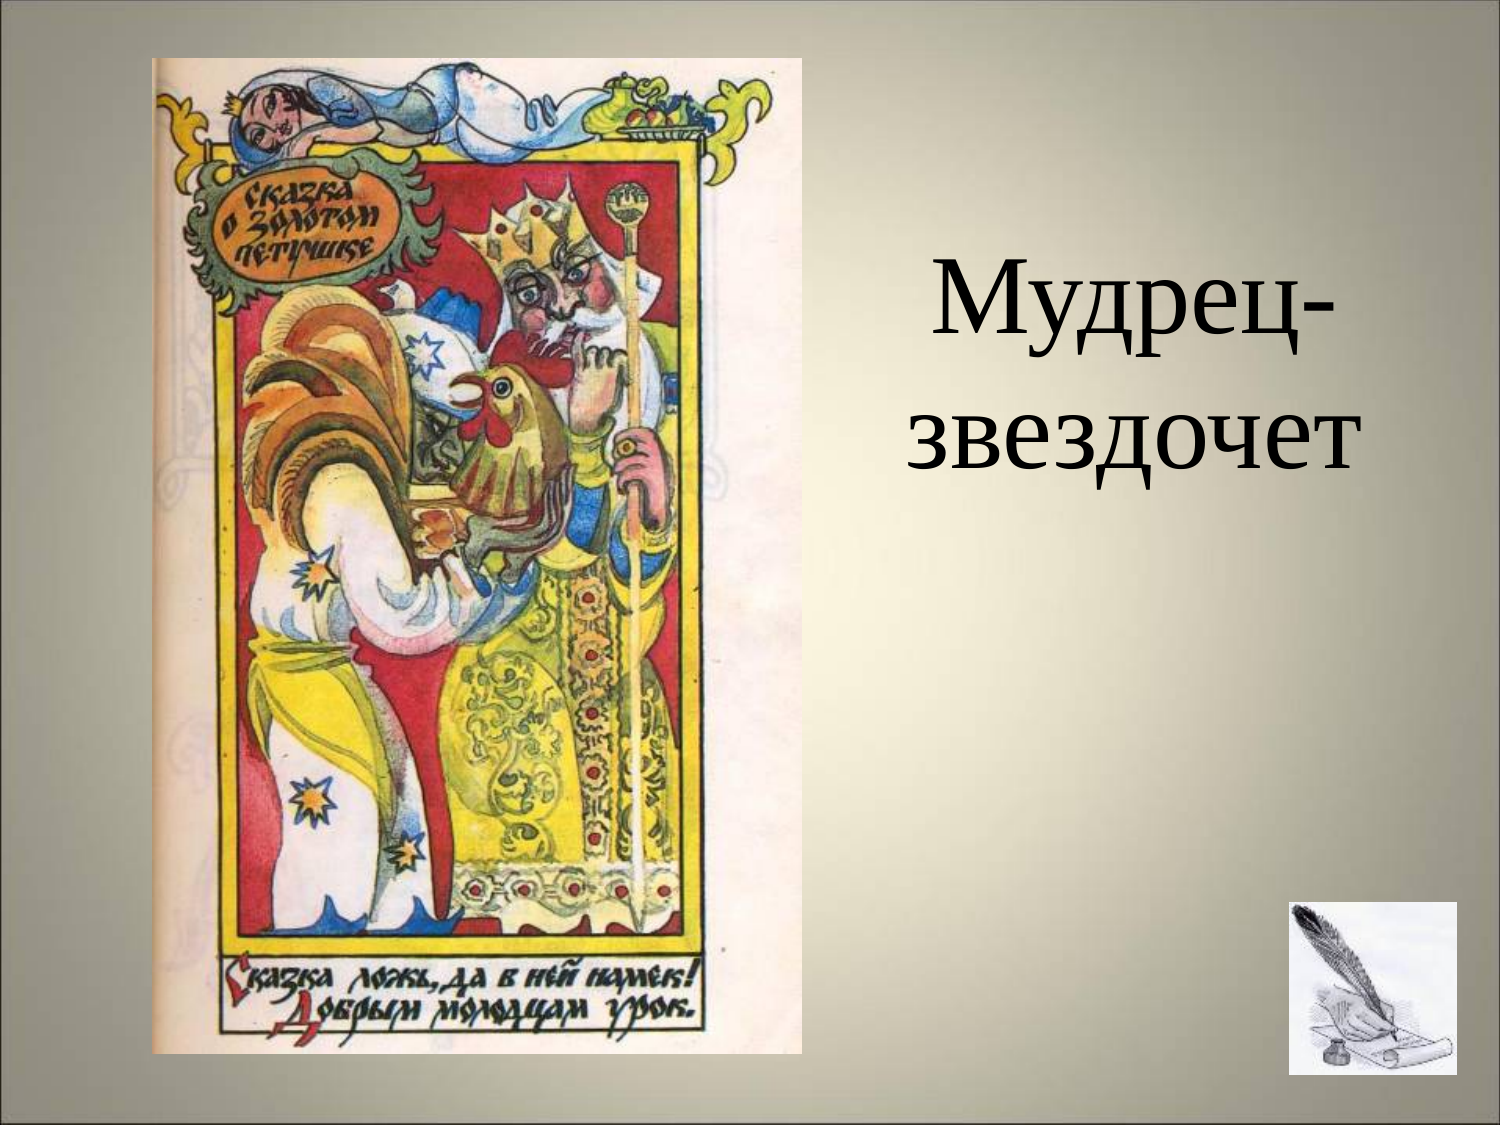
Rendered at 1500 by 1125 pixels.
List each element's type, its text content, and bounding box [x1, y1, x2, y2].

title Мудрец-звездочет [843, 44, 1426, 669]
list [1288, 902, 1458, 1075]
picture [0, 0, 1500, 1125]
